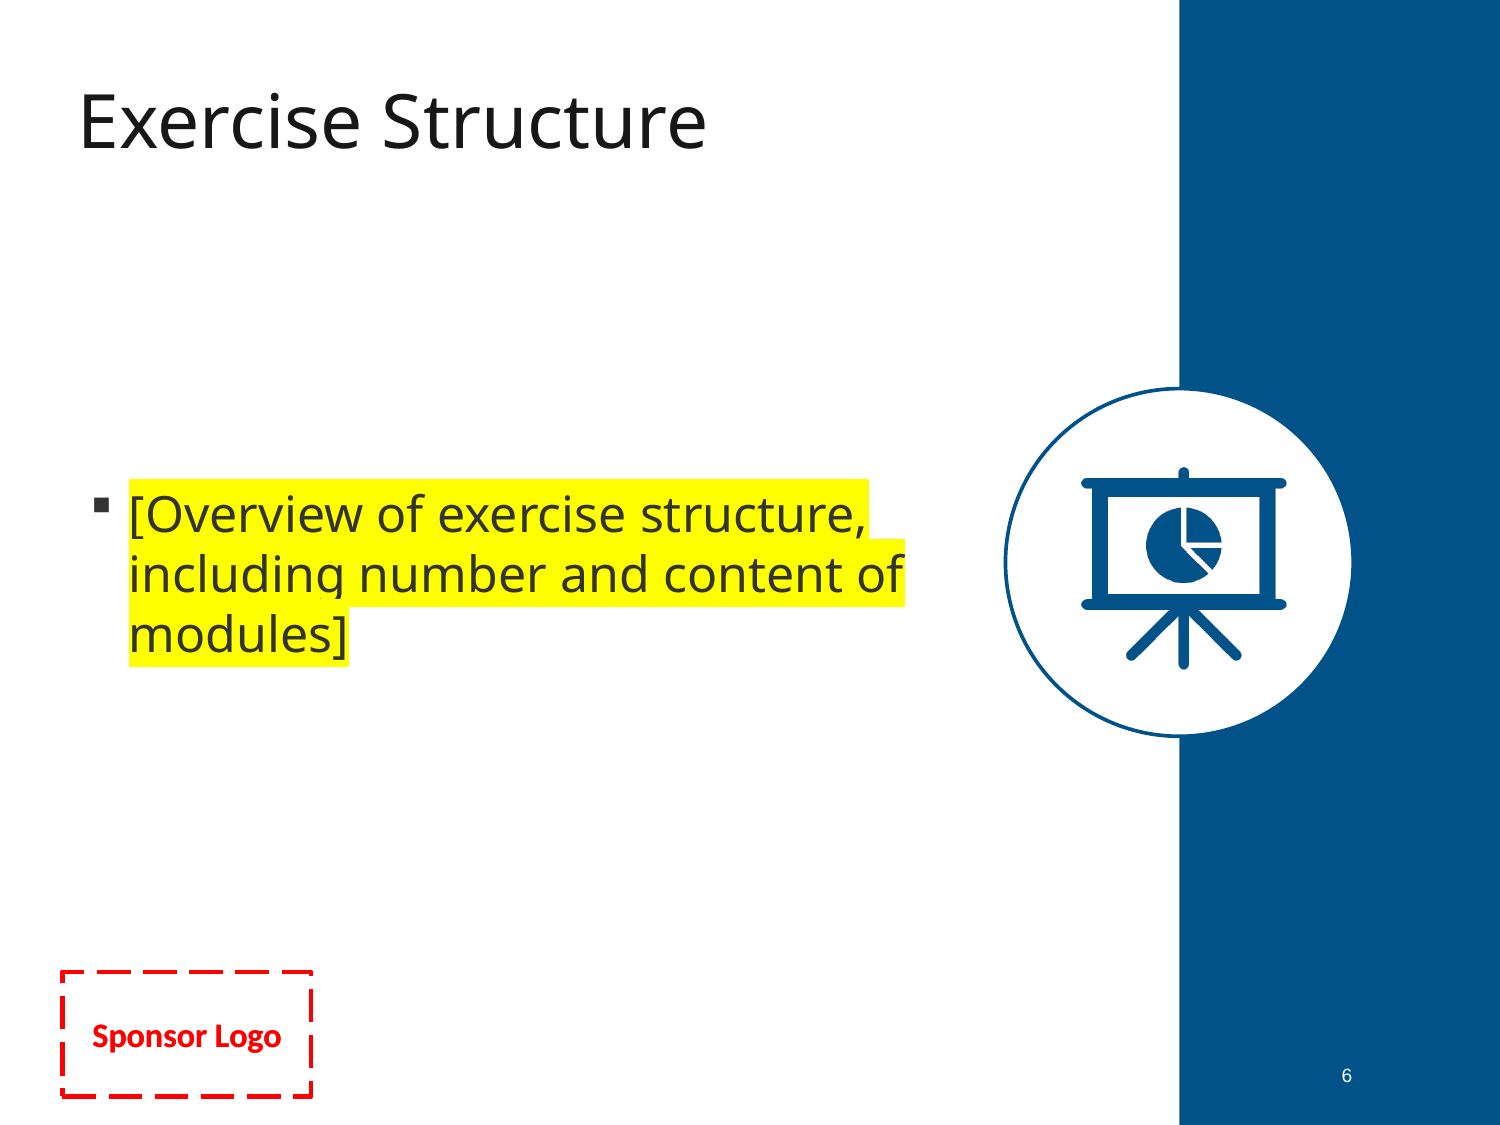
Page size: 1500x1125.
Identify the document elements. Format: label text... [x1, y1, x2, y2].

text_box [1177, 0, 1500, 1125]
text_box [1003, 445, 1048, 680]
text_box [1076, 705, 1283, 739]
title Exercise Structure [62, 37, 1177, 201]
text_box [1058, 386, 1301, 435]
list [Overview of exercise structure, including number and content of modules] [75, 197, 1033, 947]
slide_number 6 [1242, 1052, 1368, 1098]
text_box [1317, 452, 1356, 673]
picture [1053, 437, 1313, 696]
